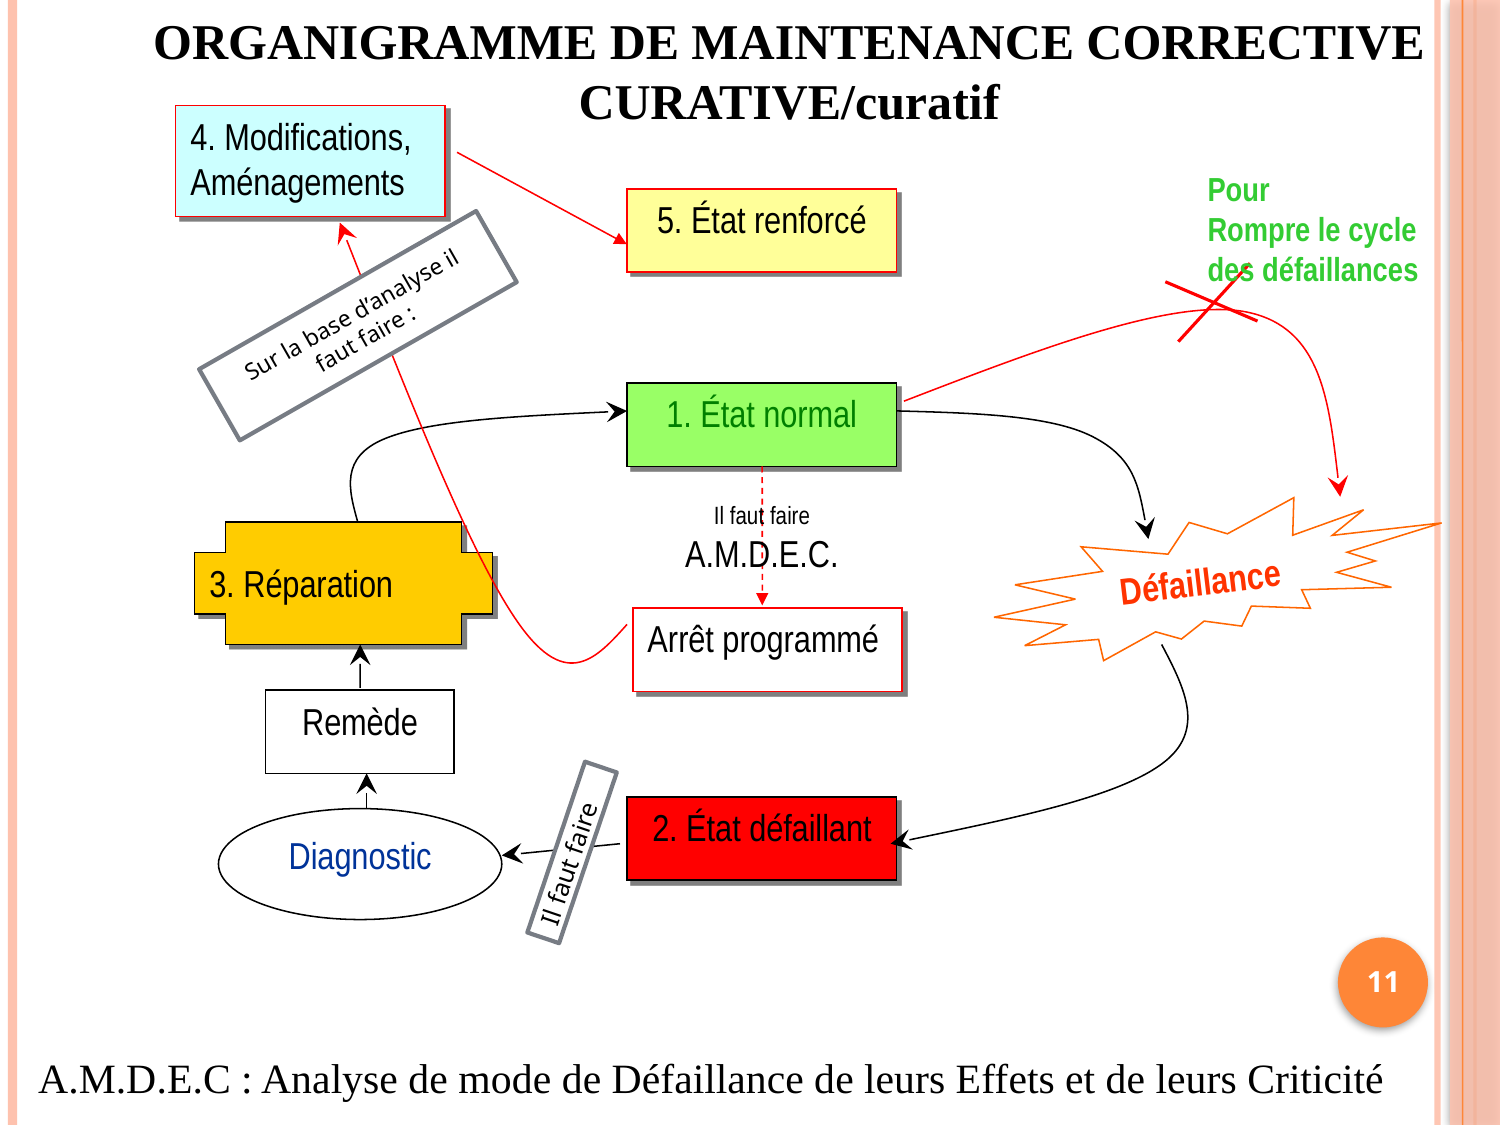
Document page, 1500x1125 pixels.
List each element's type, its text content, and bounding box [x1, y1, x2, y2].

text_box 3. Réparation [194, 522, 493, 645]
text_box [349, 644, 371, 666]
text_box [890, 644, 1188, 850]
text_box 2. État défaillant [627, 796, 897, 881]
text_box [337, 222, 372, 274]
text_box [896, 410, 1155, 540]
text_box [501, 843, 524, 864]
text_box 1. État normal [627, 383, 897, 467]
text_box Remède [265, 690, 455, 774]
text_box 5. État renforcé [627, 188, 897, 273]
text_box Pour Rompre le cycle des défaillances [1192, 160, 1436, 305]
text_box [392, 339, 628, 664]
text_box [456, 152, 627, 245]
text_box Défaillance [993, 497, 1442, 661]
text_box ORGANIGRAMME DE MAINTENANCE CORRECTIVE CURATIVE/curatif [118, 2, 1460, 137]
text_box [903, 309, 1349, 497]
text_box A.M.D.E.C : Analyse de mode de Défaillance de leurs Effets et de leurs Criticité [23, 1043, 1430, 1125]
text_box Diagnostic [218, 808, 502, 920]
text_box Sur la base d’analyse il faut faire : [197, 208, 519, 443]
text_box Il faut faire A.M.D.E.C. [655, 492, 869, 582]
text_box [756, 588, 769, 606]
text_box Il faut faire [525, 759, 619, 946]
text_box 4. Modifications, Aménagements [175, 137, 446, 217]
text_box [350, 428, 446, 523]
slide_number 11 [1333, 940, 1434, 1027]
text_box [356, 773, 377, 795]
text_box [481, 401, 628, 460]
text_box Arrêt programmé [632, 608, 903, 692]
